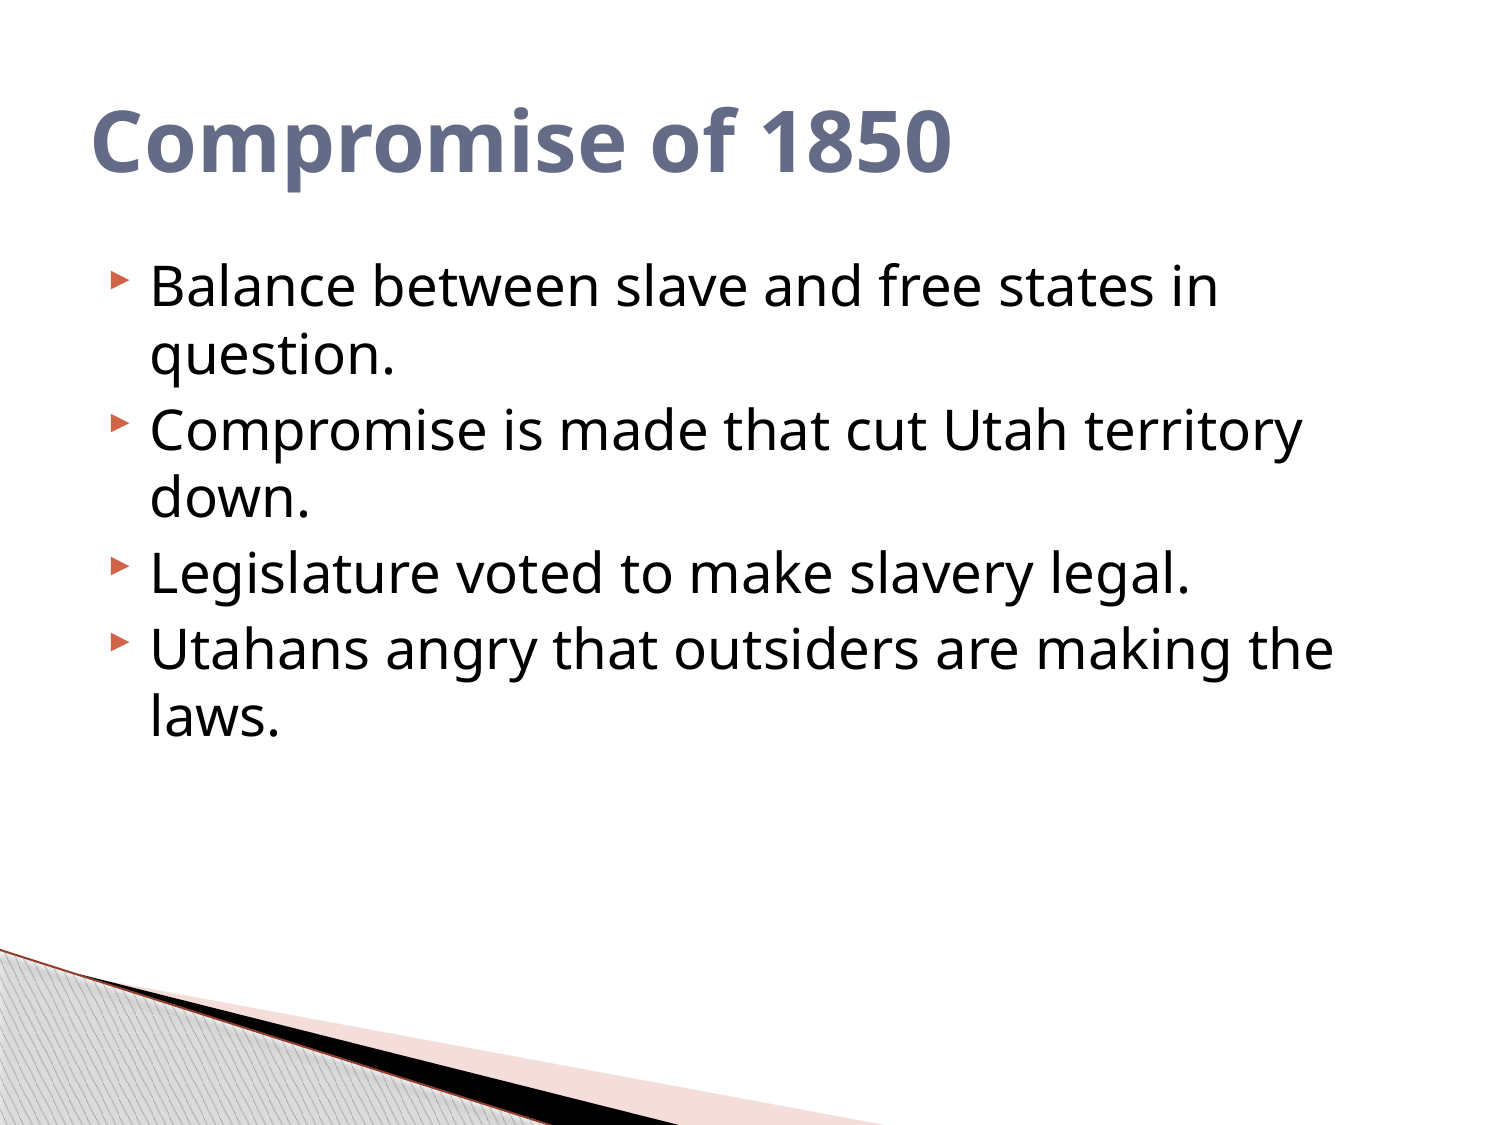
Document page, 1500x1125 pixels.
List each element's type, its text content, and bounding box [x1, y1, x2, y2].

list Balance between slave and free states in question. Compromise is made that cut Utah territory down. Legislature voted to make slavery legal. Utahans angry that outsiders are making the laws. [75, 243, 1425, 986]
title Compromise of 1850 [75, 45, 1425, 233]
